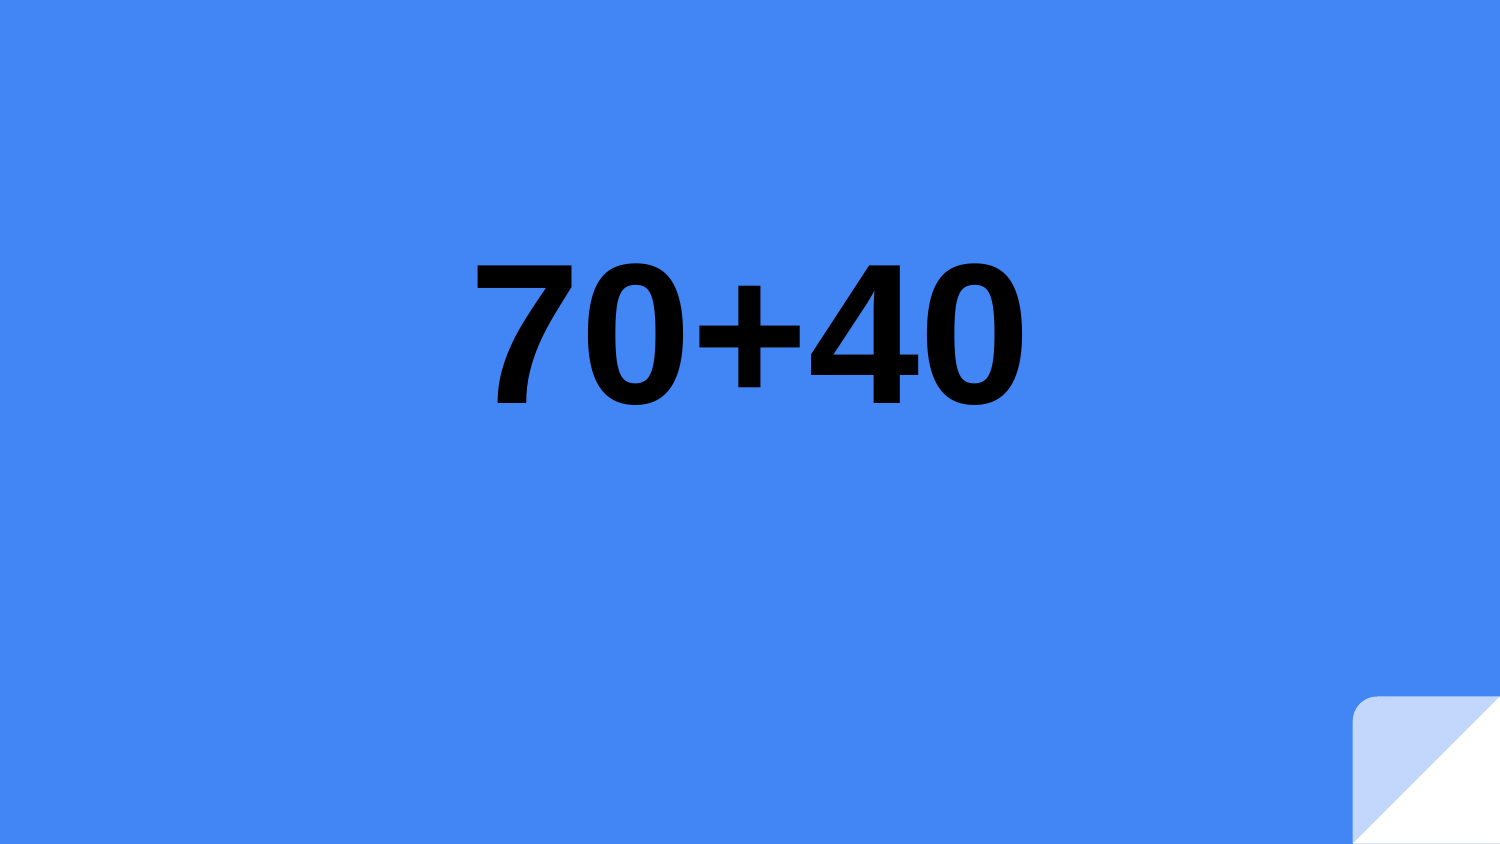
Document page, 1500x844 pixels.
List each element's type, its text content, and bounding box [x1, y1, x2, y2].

title 70+40 [51, 207, 1449, 459]
